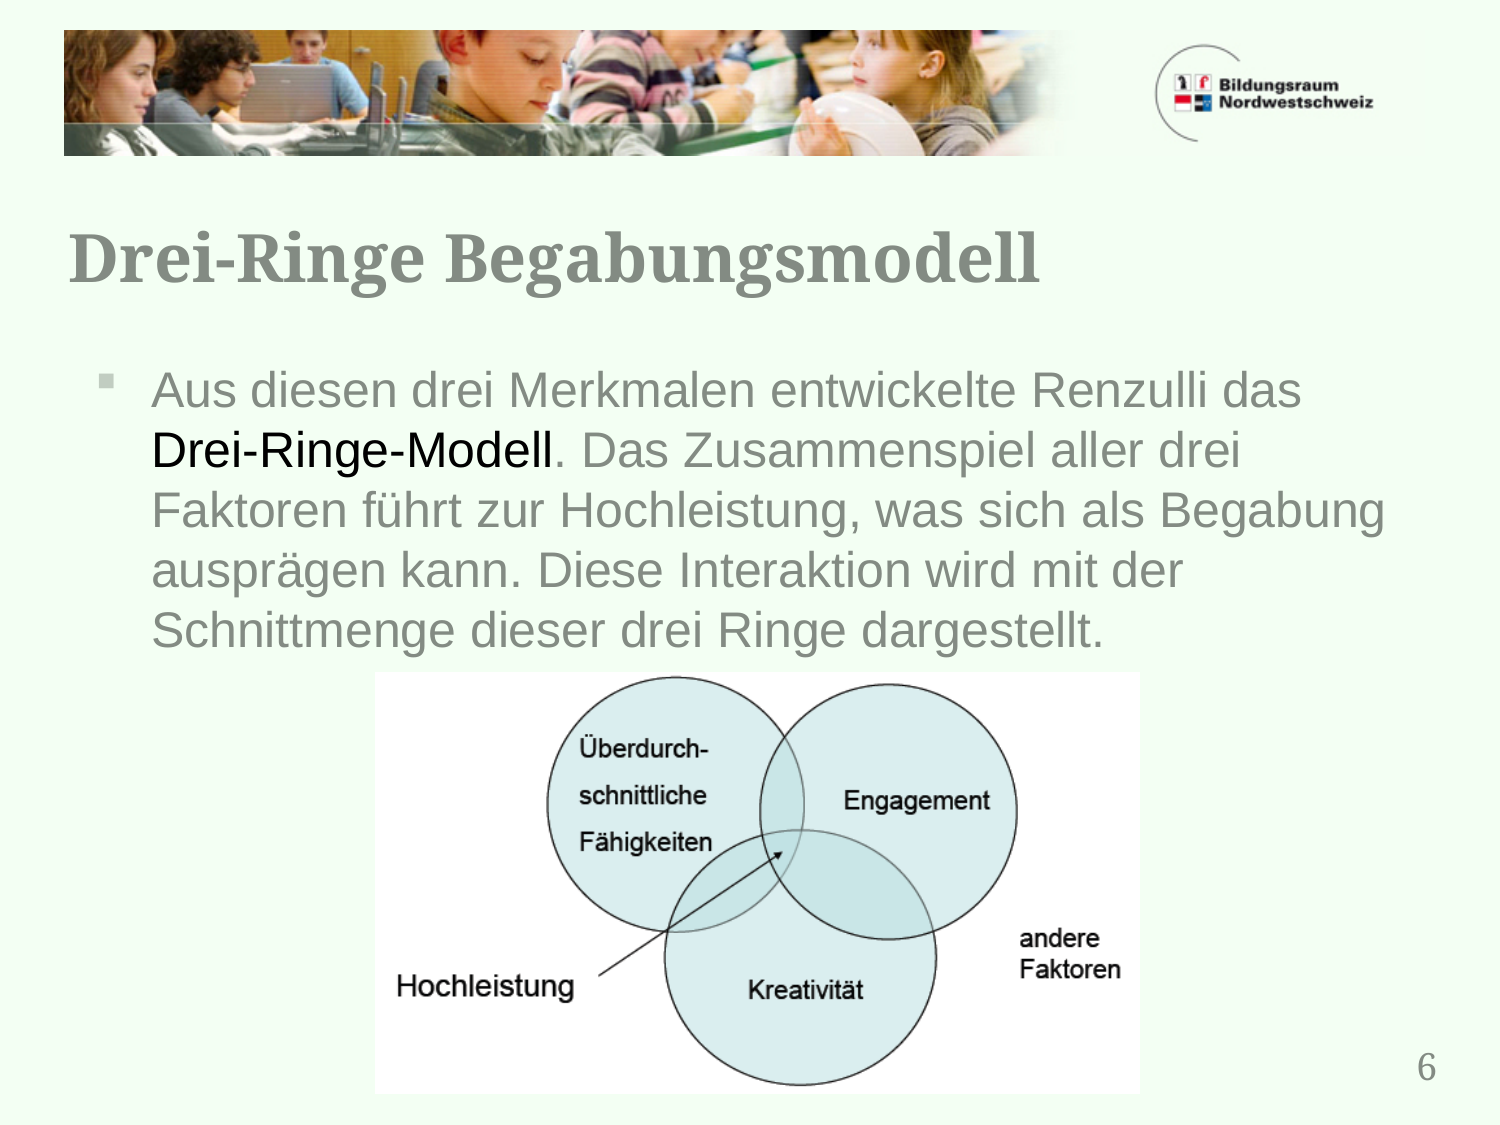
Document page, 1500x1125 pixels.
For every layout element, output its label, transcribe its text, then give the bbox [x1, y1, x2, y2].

slide_number 6 [1146, 1034, 1453, 1094]
list Aus diesen drei Merkmalen entwickelte Renzulli das Drei-Ringe-Modell. Das Zusammenspiel aller drei Faktoren führt zur Hochleistung, was sich als Begabung ausprägen kann. Diese Interaktion wird mit der Schnittmenge dieser drei Ringe dargestellt. [64, 350, 1447, 1035]
picture [375, 672, 1141, 1095]
title Drei-Ringe Begabungsmodell [53, 196, 1426, 315]
picture [64, 30, 1425, 156]
